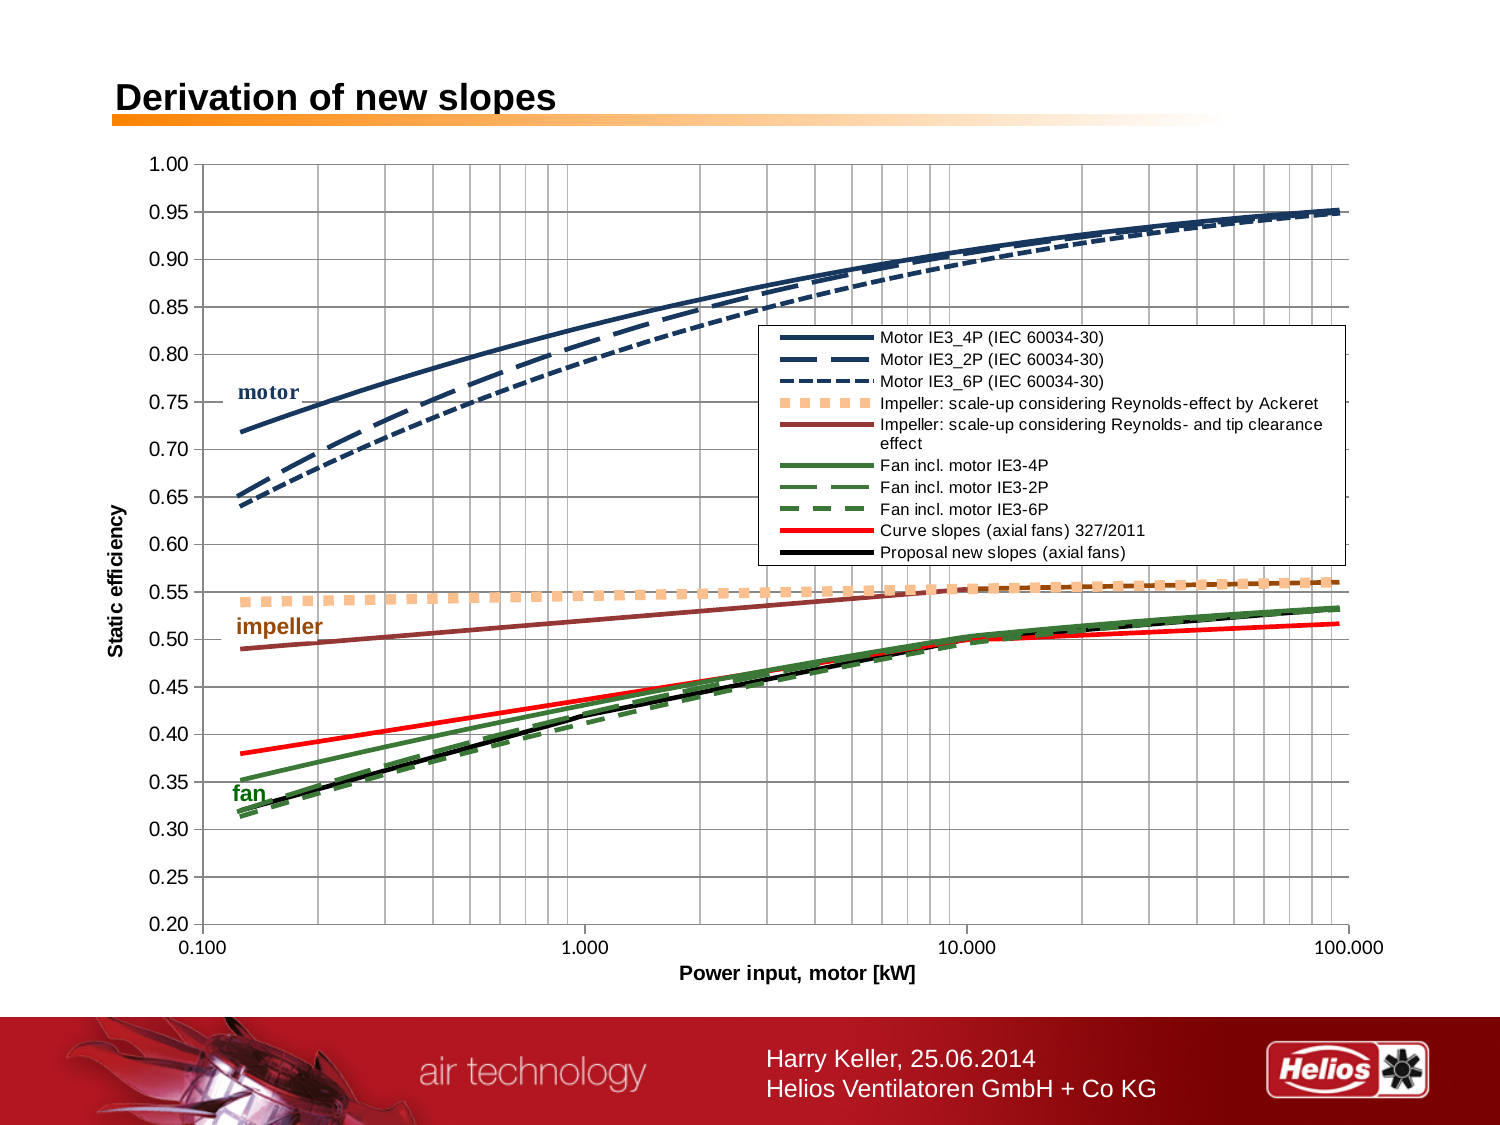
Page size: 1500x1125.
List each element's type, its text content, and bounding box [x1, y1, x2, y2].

picture [0, 1017, 1500, 1125]
text_box Derivation of new slopes [100, 42, 1400, 125]
chart [52, 148, 1436, 1002]
text_box [110, 112, 1224, 128]
